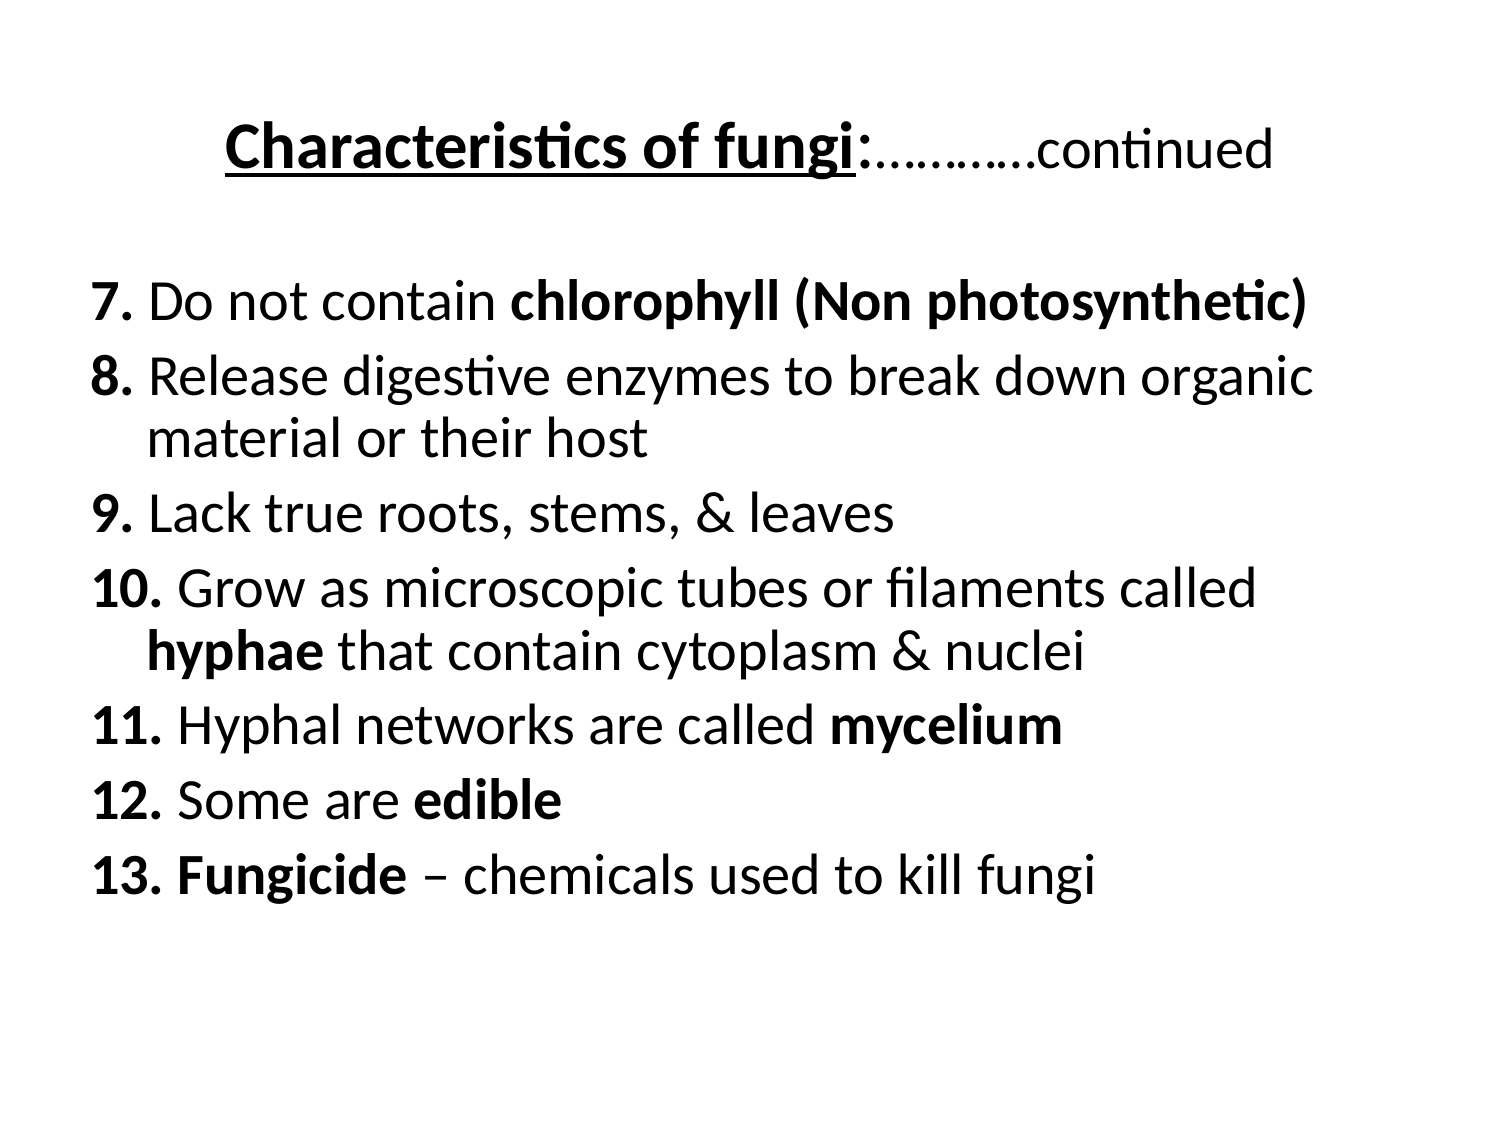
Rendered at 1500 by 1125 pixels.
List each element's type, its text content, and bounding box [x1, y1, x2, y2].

title Characteristics of fungi:…………continued [75, 45, 1425, 233]
list 7. Do not contain chlorophyll (Non photosynthetic) 8. Release digestive enzymes to break down organic material or their host 9. Lack true roots, stems, & leaves 10. Grow as microscopic tubes or filaments called hyphae that contain cytoplasm & nuclei 11. Hyphal networks are called mycelium 12. Some are edible 13. Fungicide – chemicals used to kill fungi [75, 262, 1425, 1005]
